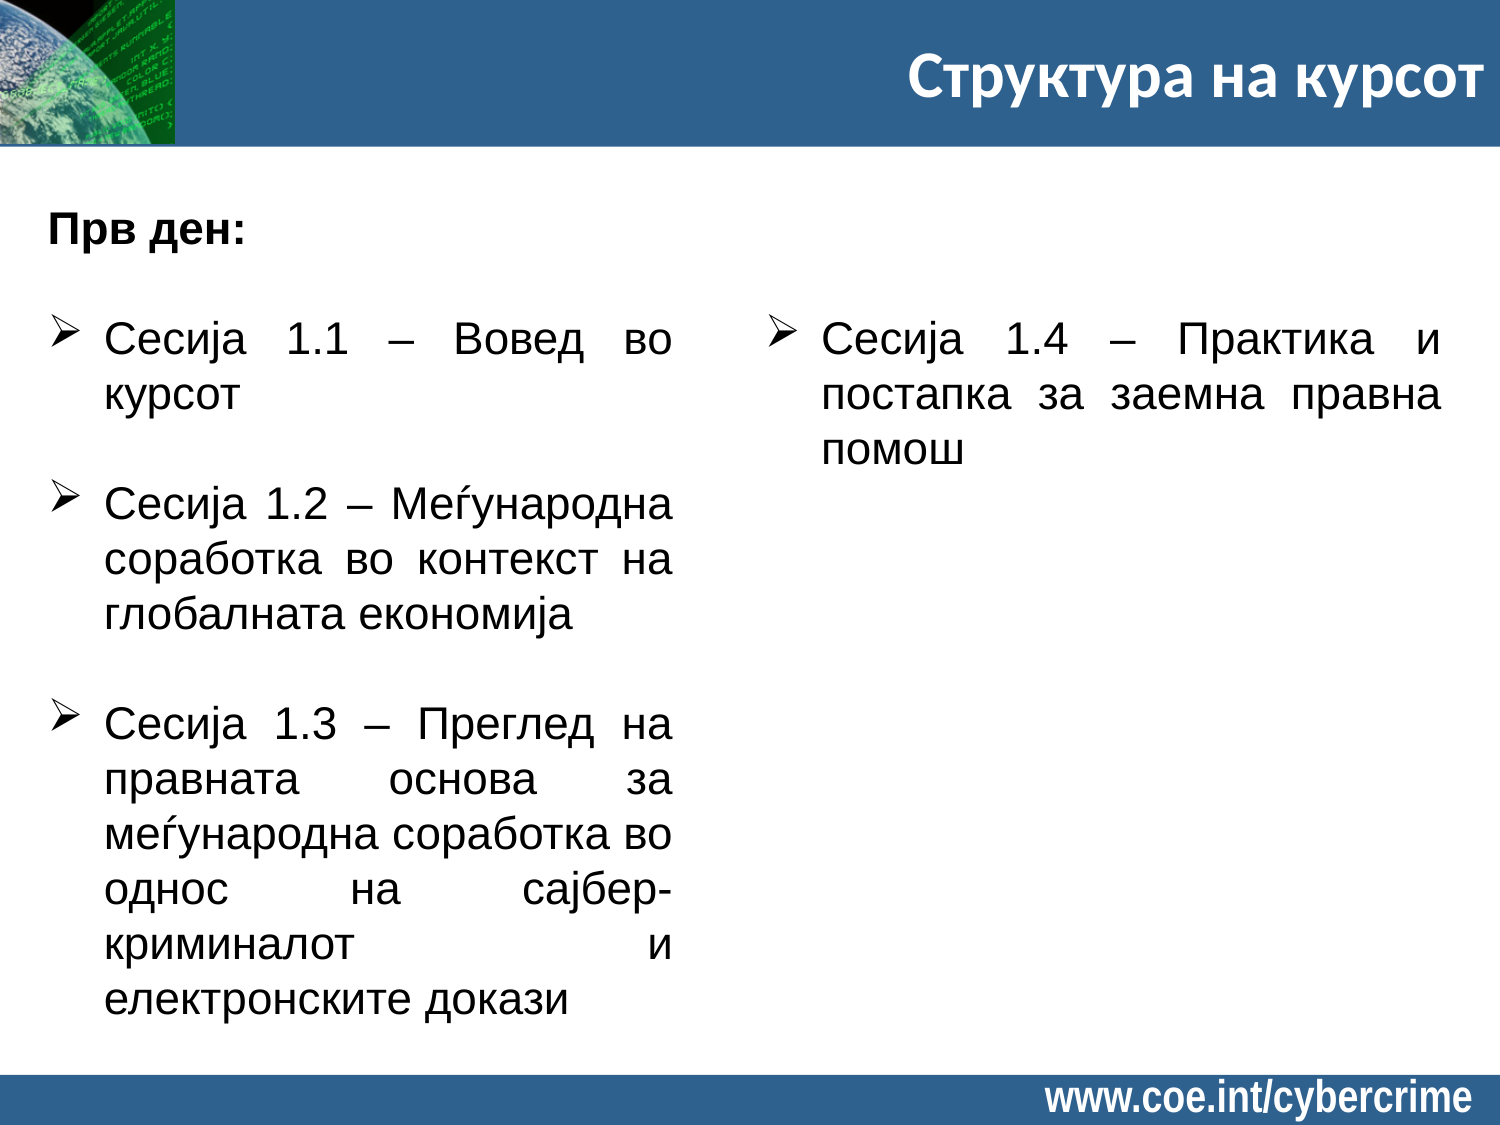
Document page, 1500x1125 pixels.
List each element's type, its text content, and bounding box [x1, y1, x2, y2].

text_box Структура на курсот [177, 0, 1500, 149]
text_box www.coe.int/cybercrime [1030, 1059, 1500, 1125]
text_box [0, 1073, 1030, 1125]
picture [0, 0, 175, 144]
text_box Прв ден: Сесија 1.1 – Вовед во курсот Сесија 1.2 – Меѓународна соработка во контекст на глобалната економија Сесија 1.3 – Преглед на правната основа за меѓународна соработка во однос на сајбер-криминалот и електронските докази [32, 191, 688, 1031]
text_box Сесија 1.4 – Практика и постапка за заемна правна помош [749, 191, 1457, 482]
